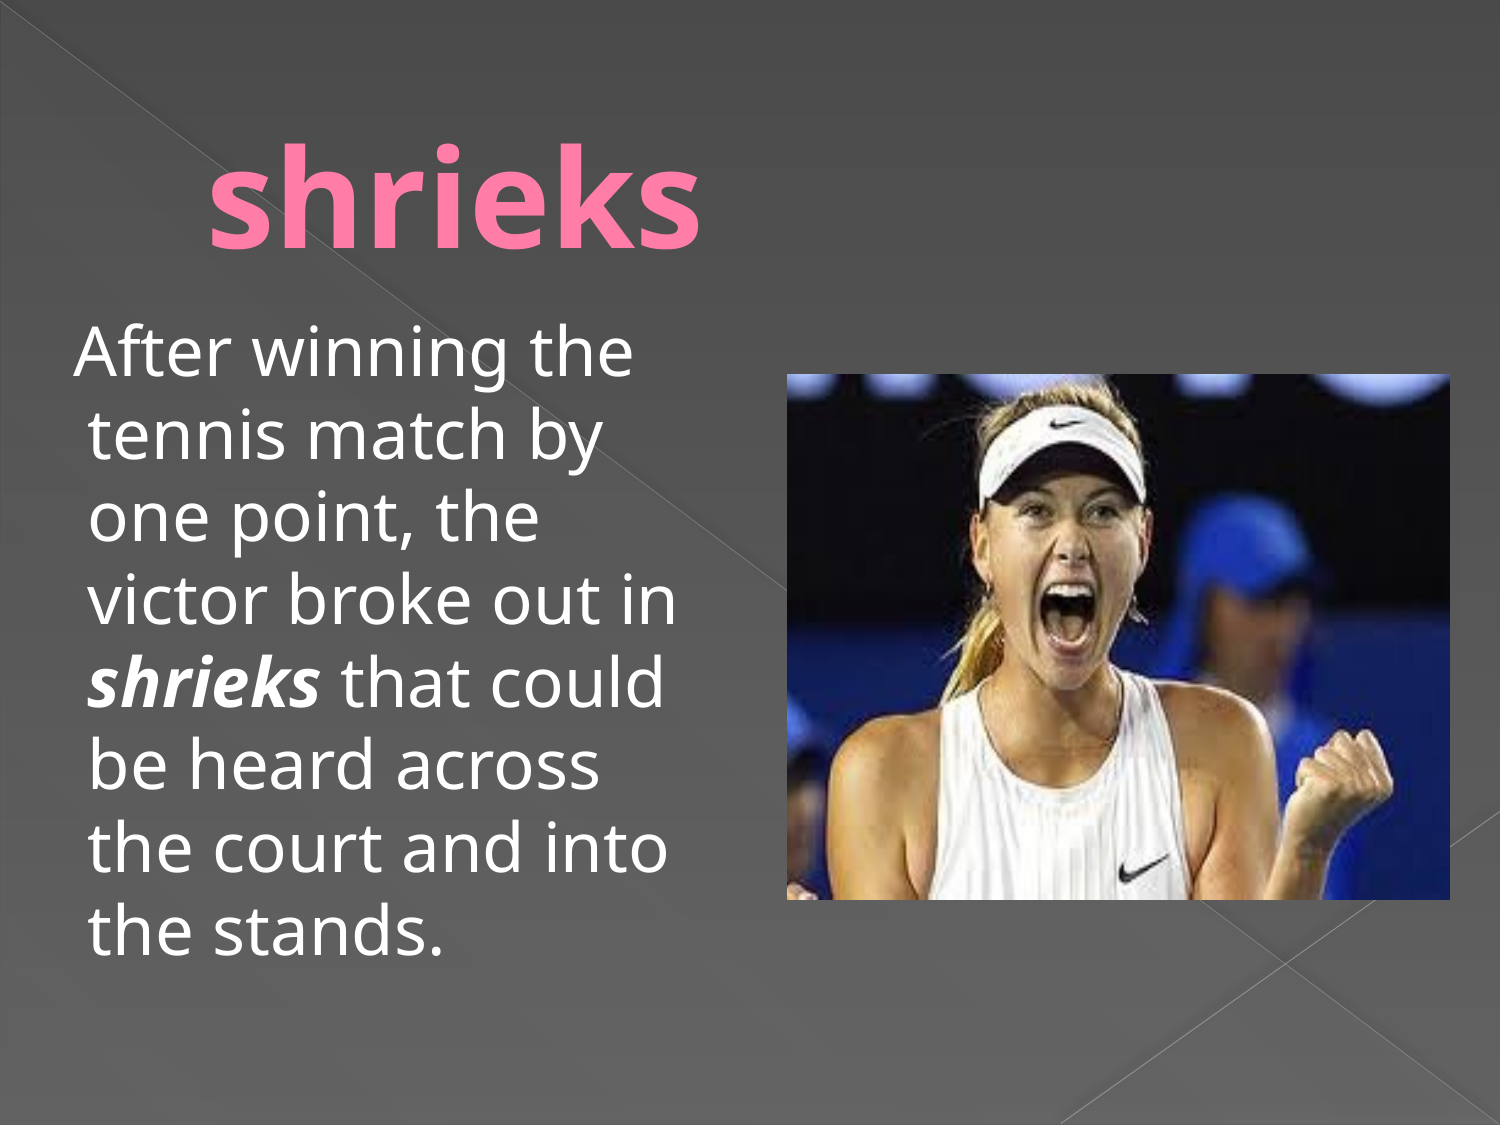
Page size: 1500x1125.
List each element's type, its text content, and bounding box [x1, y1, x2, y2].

list After winning the tennis match by one point, the victor broke out in shrieks that could be heard across the court and into the stands. [0, 299, 700, 1063]
title shrieks [112, 99, 1388, 288]
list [787, 374, 1451, 901]
